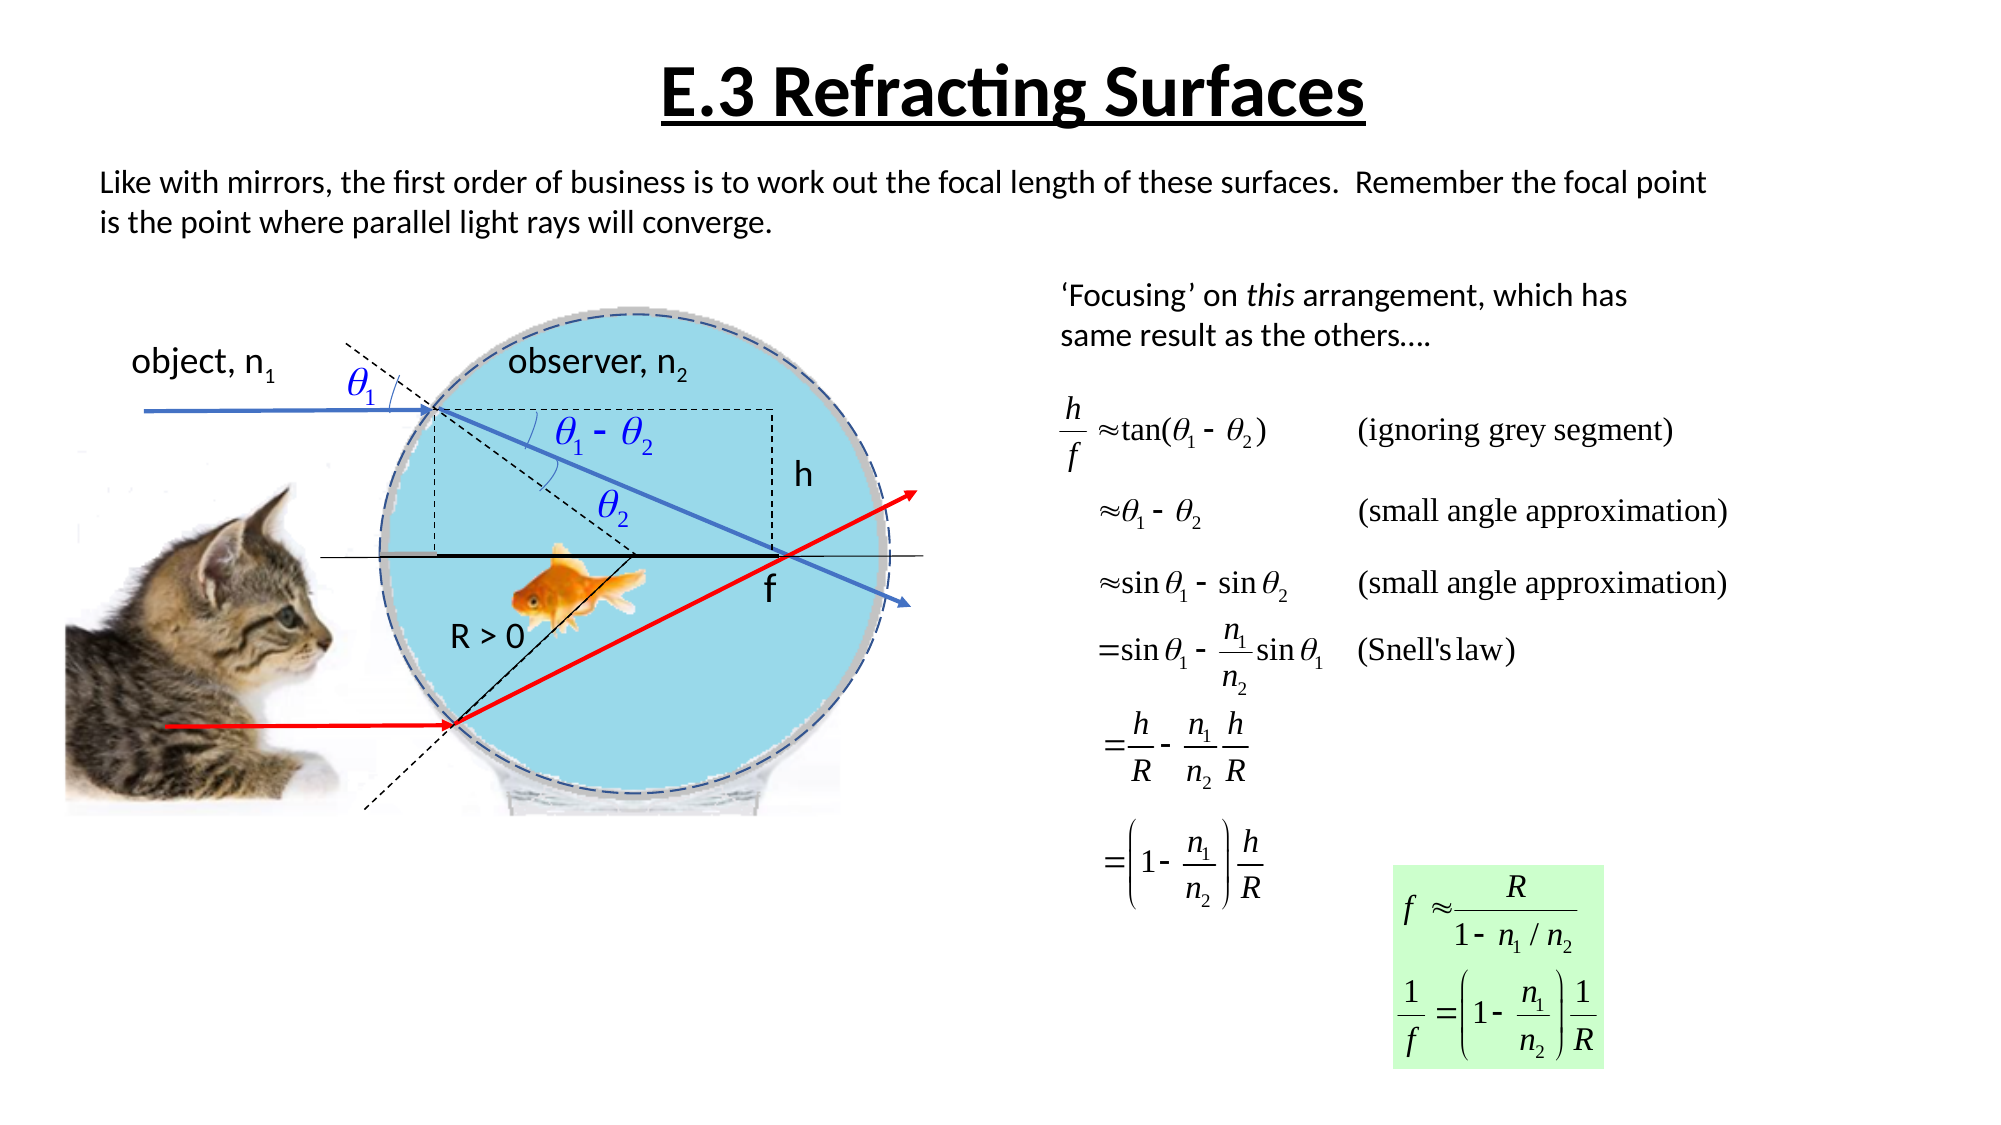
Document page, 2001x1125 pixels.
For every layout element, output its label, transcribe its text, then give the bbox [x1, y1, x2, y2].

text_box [1392, 864, 1605, 1069]
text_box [1054, 387, 1681, 479]
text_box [1054, 560, 1733, 611]
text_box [343, 341, 638, 555]
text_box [635, 558, 918, 724]
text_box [41, 281, 909, 851]
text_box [1054, 608, 1522, 703]
text_box E.3 Refracting Surfaces [646, 43, 1499, 150]
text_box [1096, 703, 1254, 797]
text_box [341, 354, 383, 416]
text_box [1054, 488, 1733, 538]
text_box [454, 490, 918, 555]
text_box Like with mirrors, the first order of business is to work out the focal length of these surfaces. Remember the focal point is the point where parallel light rays will converge. [84, 152, 1732, 248]
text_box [1096, 812, 1270, 917]
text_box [438, 408, 912, 553]
text_box ‘Focusing’ on this arrangement, which has same result as the others…. [1045, 265, 1703, 361]
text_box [549, 410, 662, 465]
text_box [364, 558, 635, 810]
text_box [549, 403, 662, 409]
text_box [592, 476, 637, 538]
